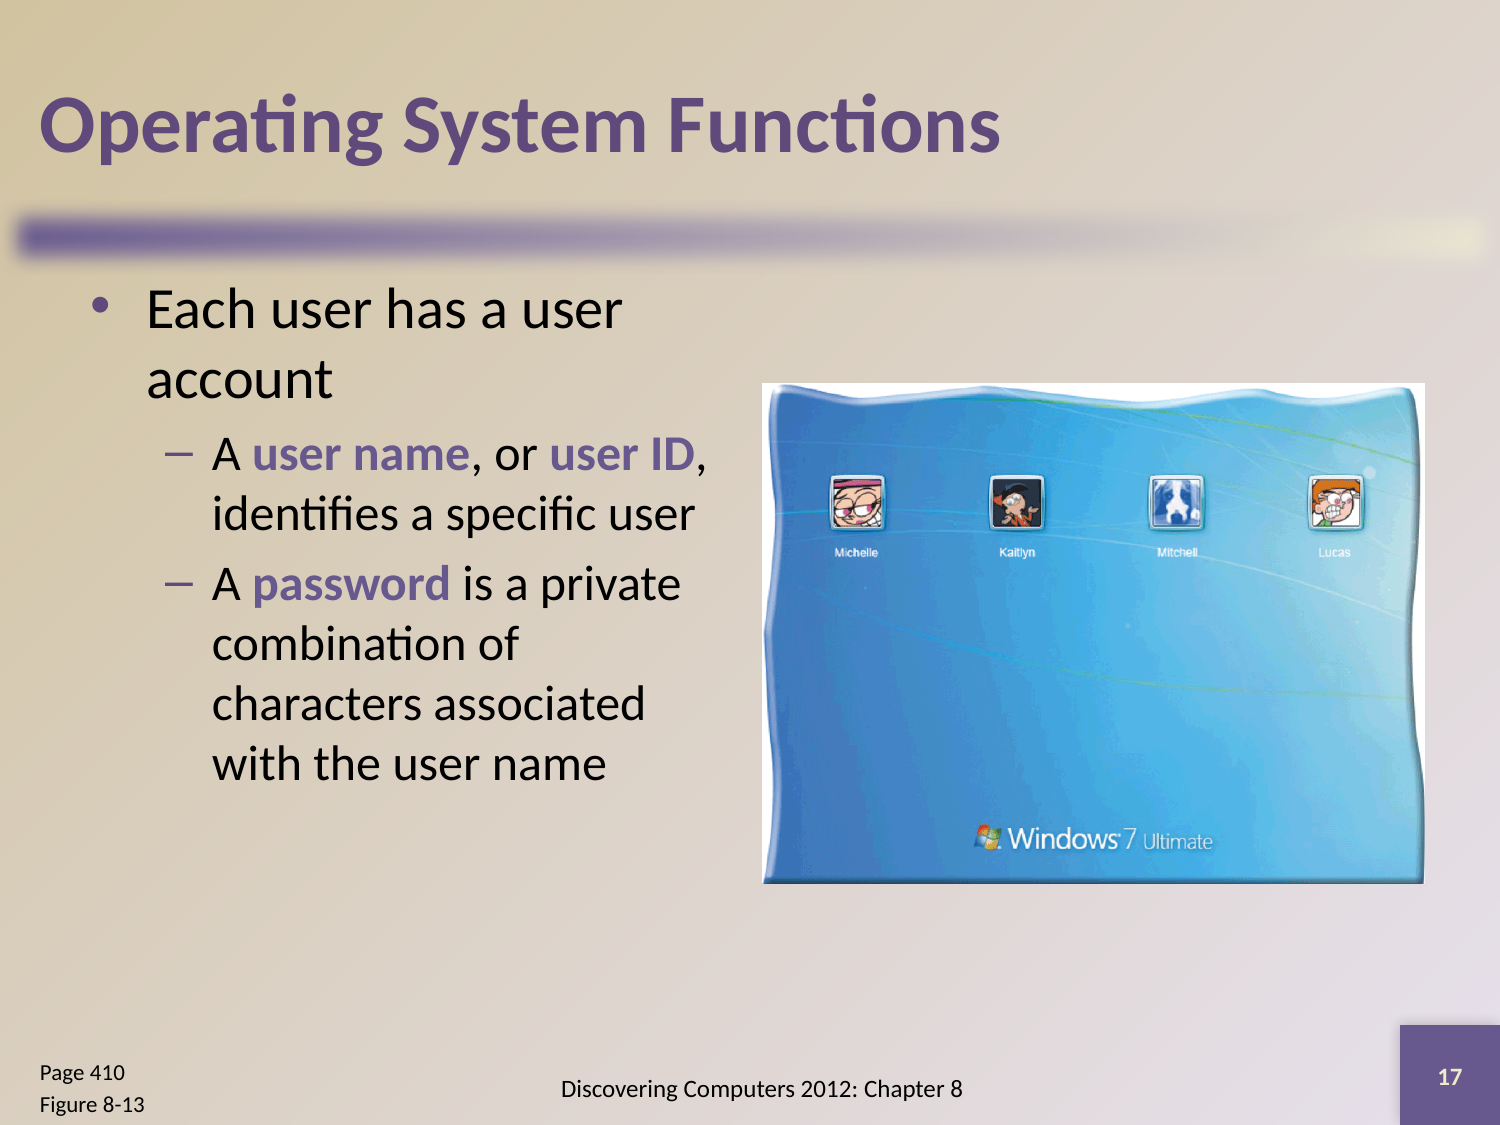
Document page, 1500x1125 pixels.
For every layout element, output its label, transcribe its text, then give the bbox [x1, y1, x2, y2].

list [762, 383, 1426, 884]
title Operating System Functions [24, 24, 1475, 213]
list Page 410 Figure 8-13 [24, 1050, 300, 1125]
footer Discovering Computers 2012: Chapter 8 [450, 1050, 1075, 1125]
slide_number 17 [1400, 1025, 1500, 1125]
list Each user has a user account A user name, or user ID, identifies a specific user A password is a private combination of characters associated with the user name [75, 262, 738, 1005]
